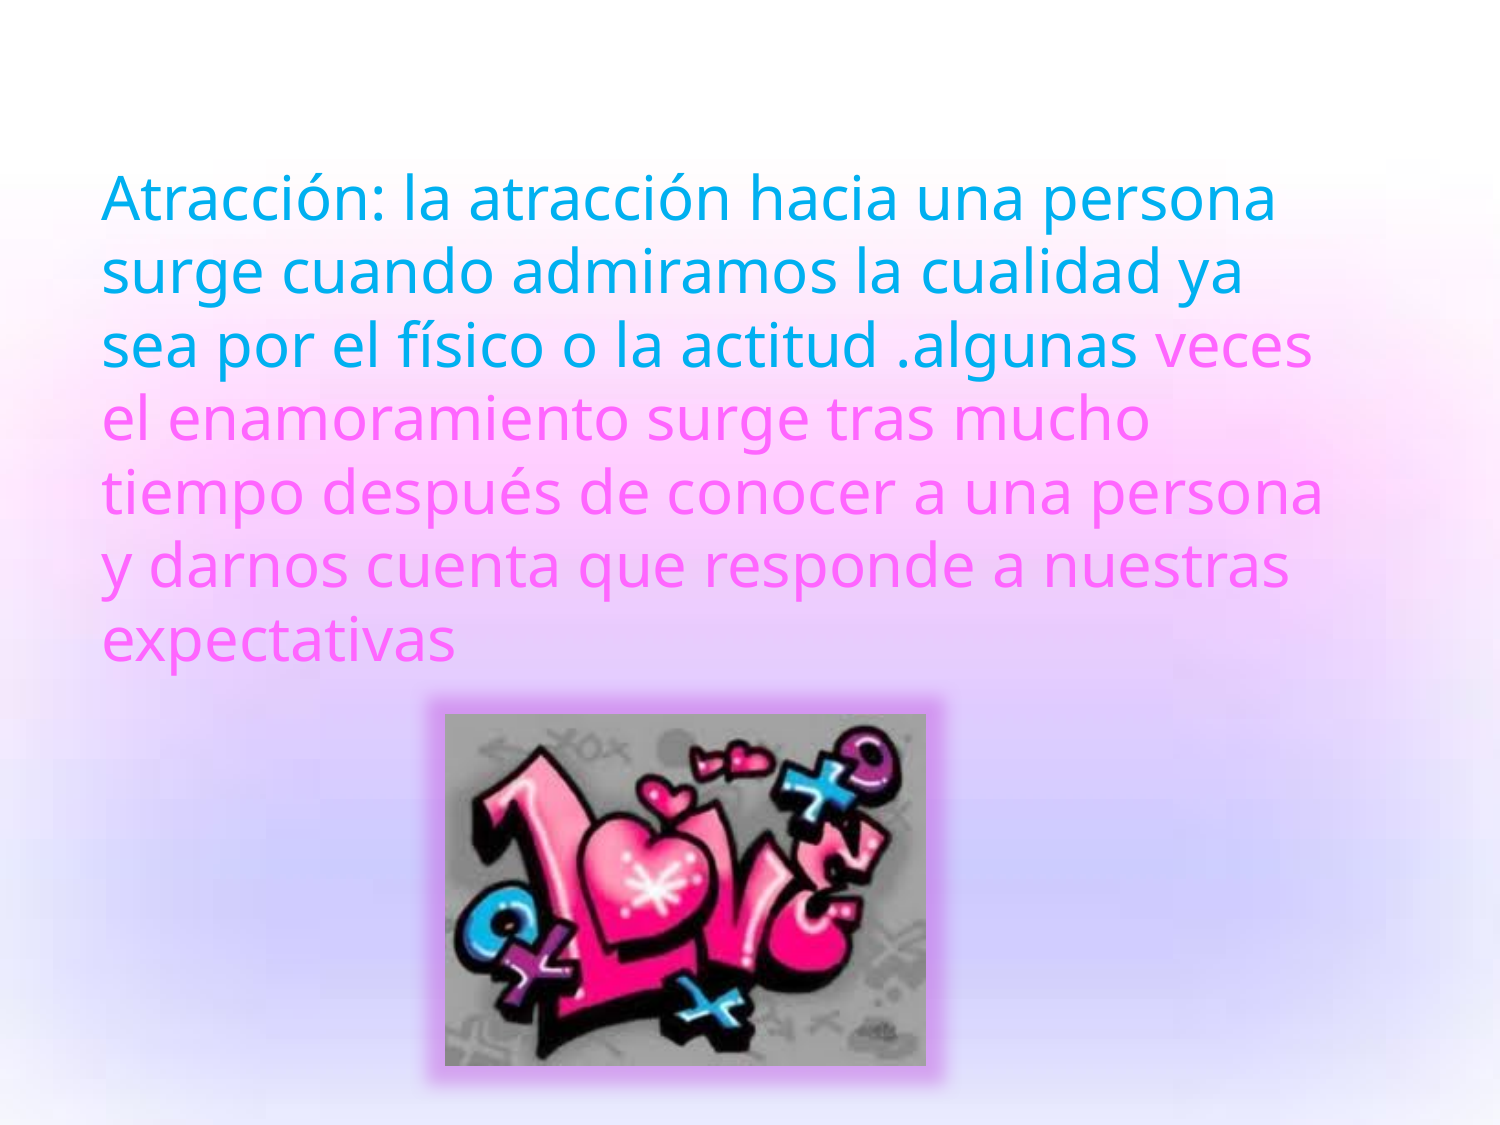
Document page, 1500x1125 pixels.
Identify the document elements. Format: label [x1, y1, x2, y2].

list [444, 714, 927, 1066]
picture [0, 0, 1500, 1125]
